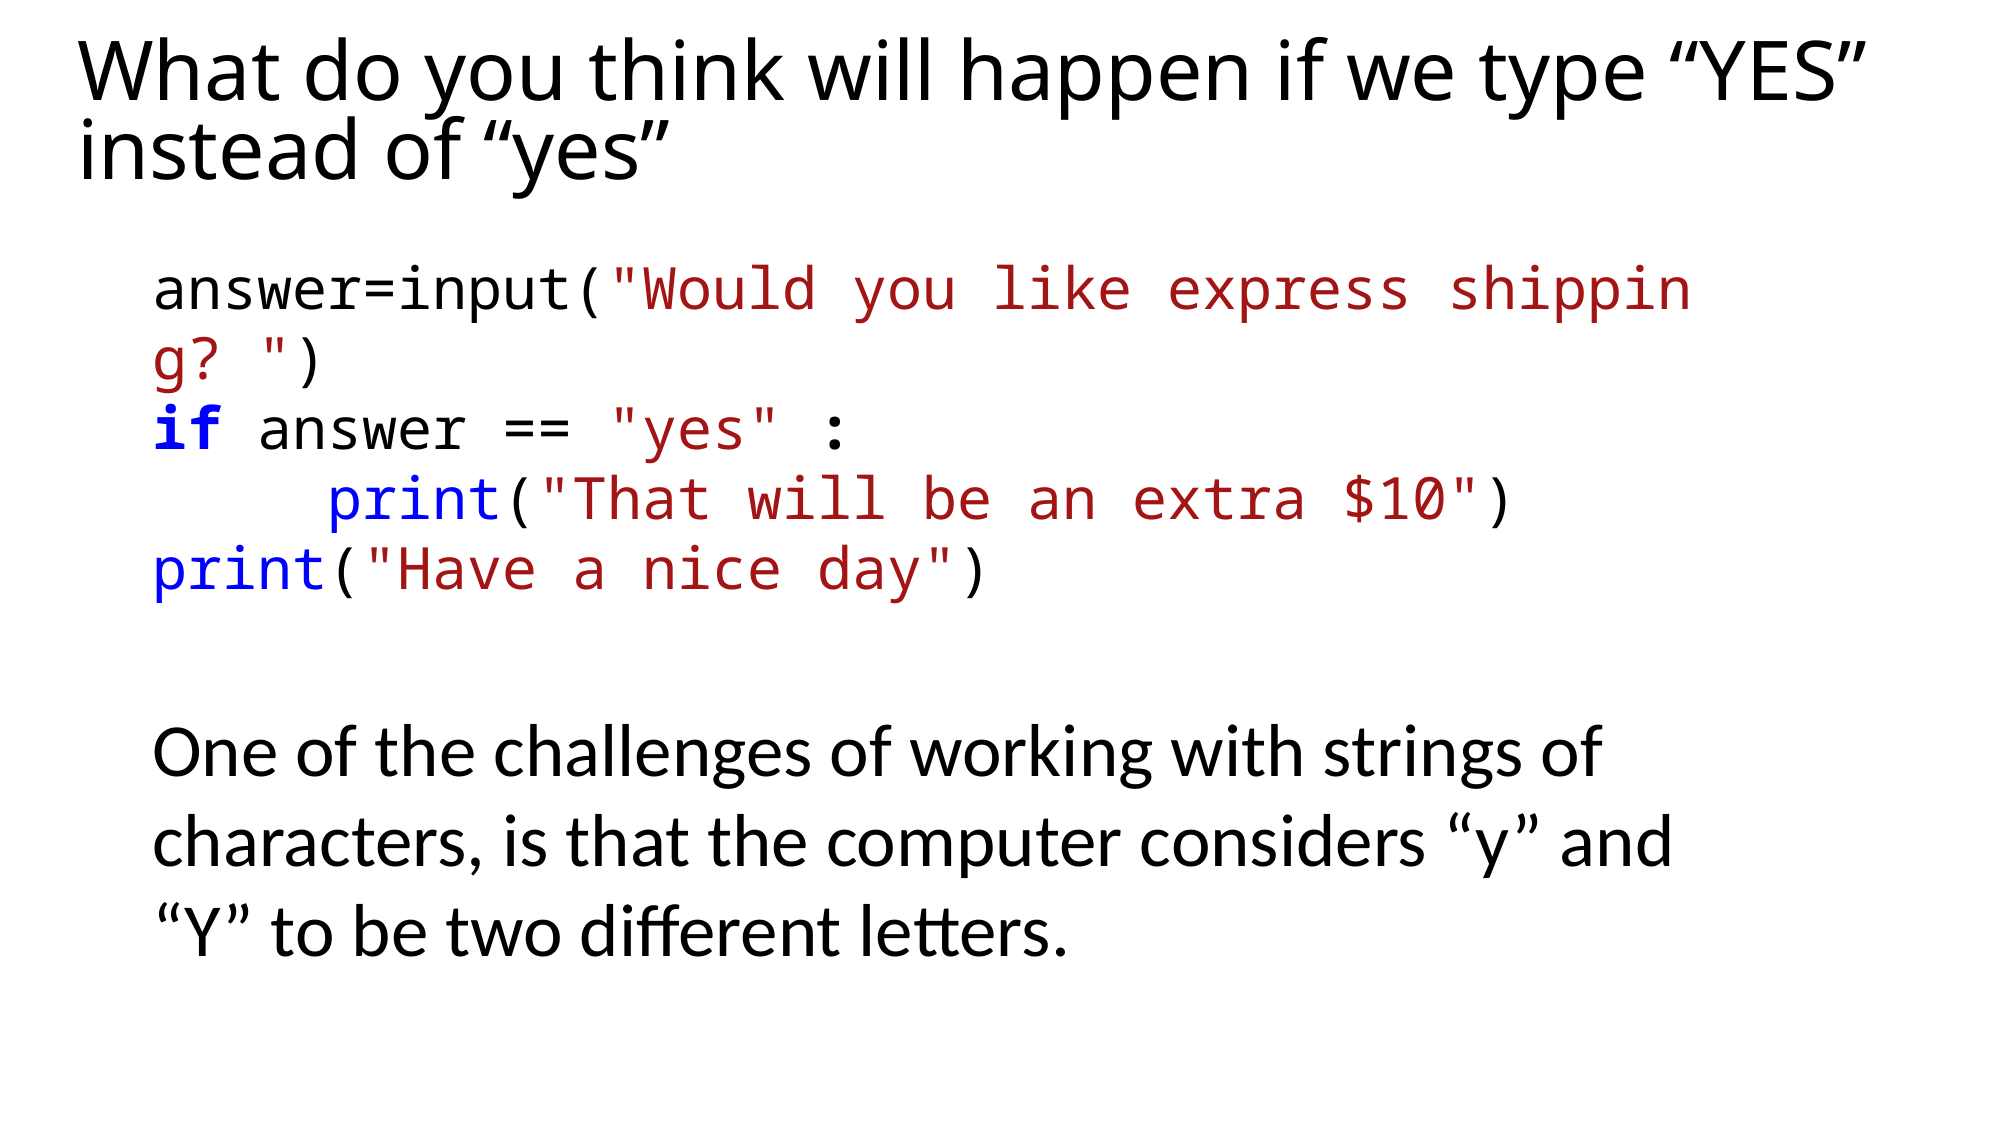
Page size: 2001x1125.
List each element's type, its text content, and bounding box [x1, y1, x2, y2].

title What do you think will happen if we type “YES” instead of “yes” [62, 29, 1953, 205]
text_box One of the challenges of working with strings of characters, is that the computer considers “y” and “Y” to be two different letters. [137, 694, 1800, 980]
text_box answer=input("Would you like express shipping? ") if answer == "yes" : print("That will be an extra $10") print("Have a nice day") [137, 243, 1740, 609]
